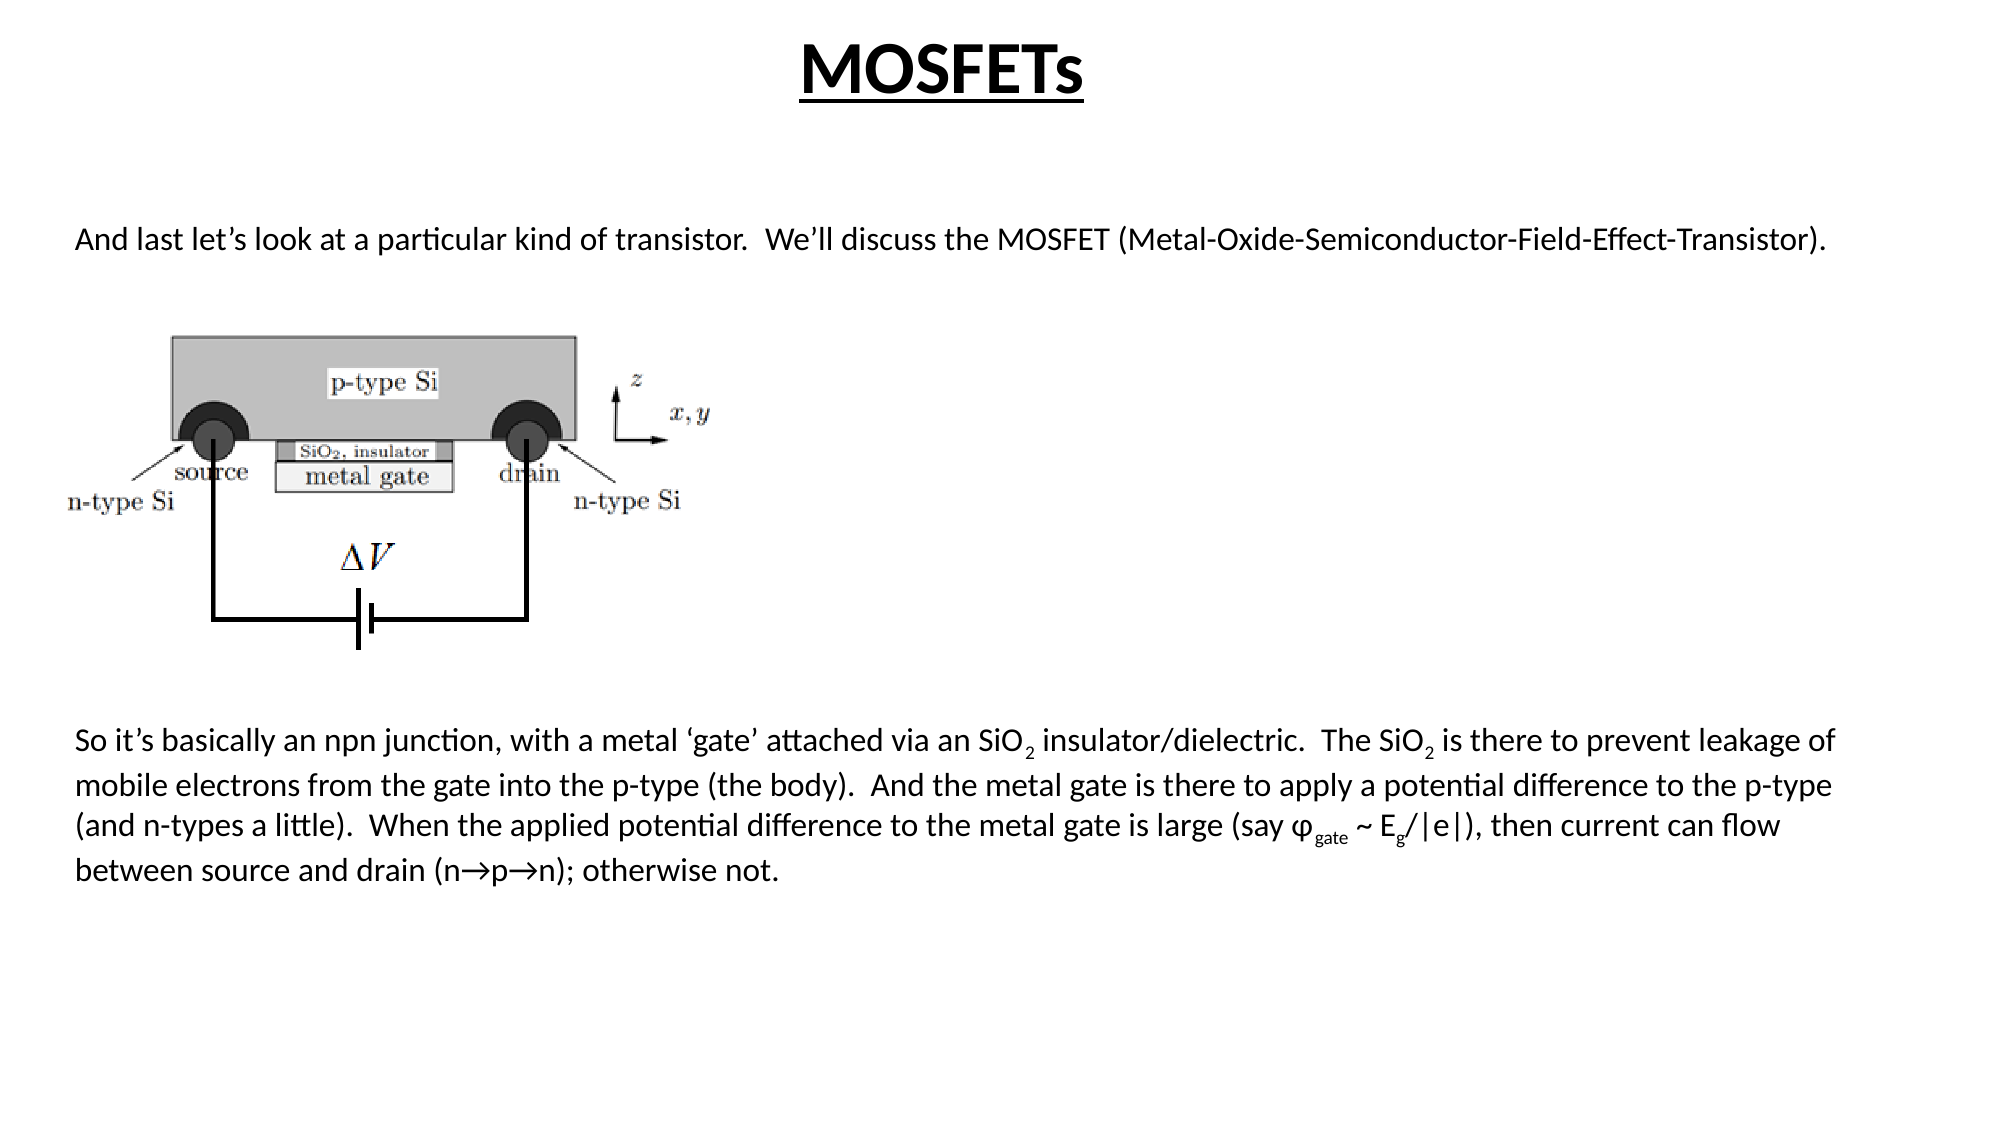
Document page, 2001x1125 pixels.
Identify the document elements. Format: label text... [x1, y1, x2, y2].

text_box So it’s basically an npn junction, with a metal ‘gate’ attached via an SiO2 insulator/dielectric. The SiO2 is there to prevent leakage of mobile electrons from the gate into the p-type (the body). And the metal gate is there to apply a potential difference to the p-type (and n-types a little). When the applied potential difference to the metal gate is large (say φgate ~ Eg/|e|), then current can flow between source and drain (n→p→n); otherwise not. [60, 710, 1905, 896]
picture [51, 323, 725, 655]
title MOSFETs [706, 15, 1178, 118]
text_box And last let’s look at a particular kind of transistor. We’ll discuss the MOSFET (Metal-Oxide-Semiconductor-Field-Effect-Transistor). [60, 209, 1883, 265]
